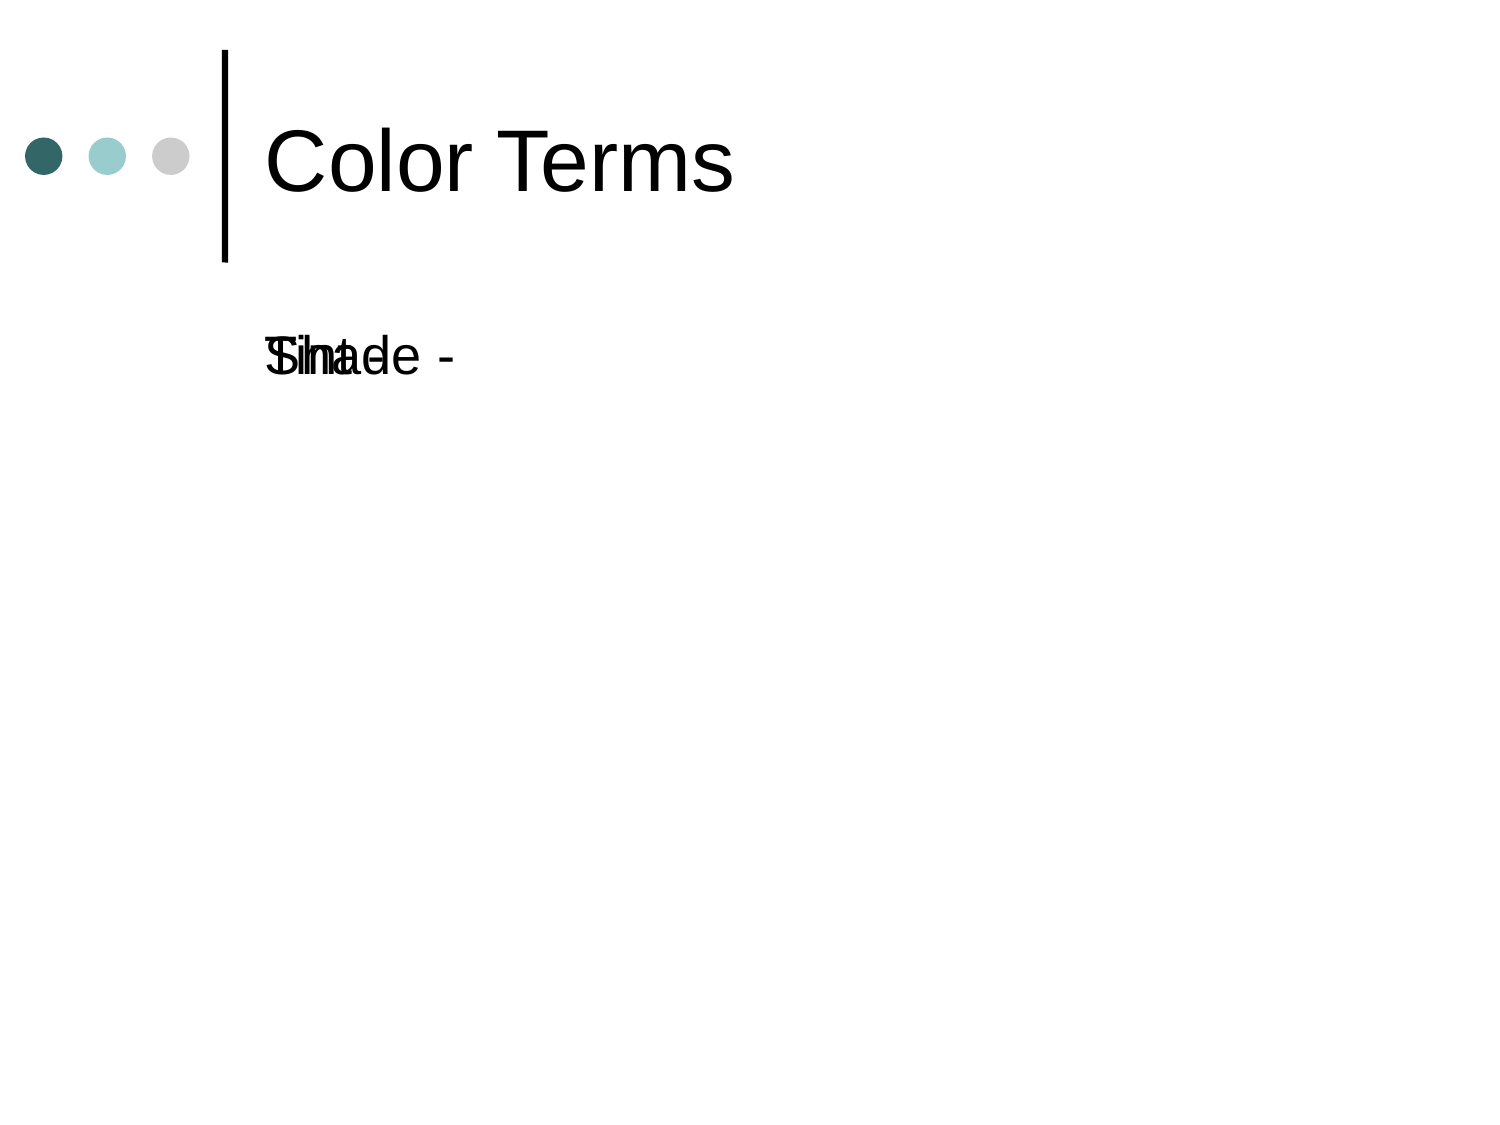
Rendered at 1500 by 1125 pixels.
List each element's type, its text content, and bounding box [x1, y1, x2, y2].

list Tint - [249, 312, 1401, 988]
title Color Terms [249, 30, 1401, 282]
